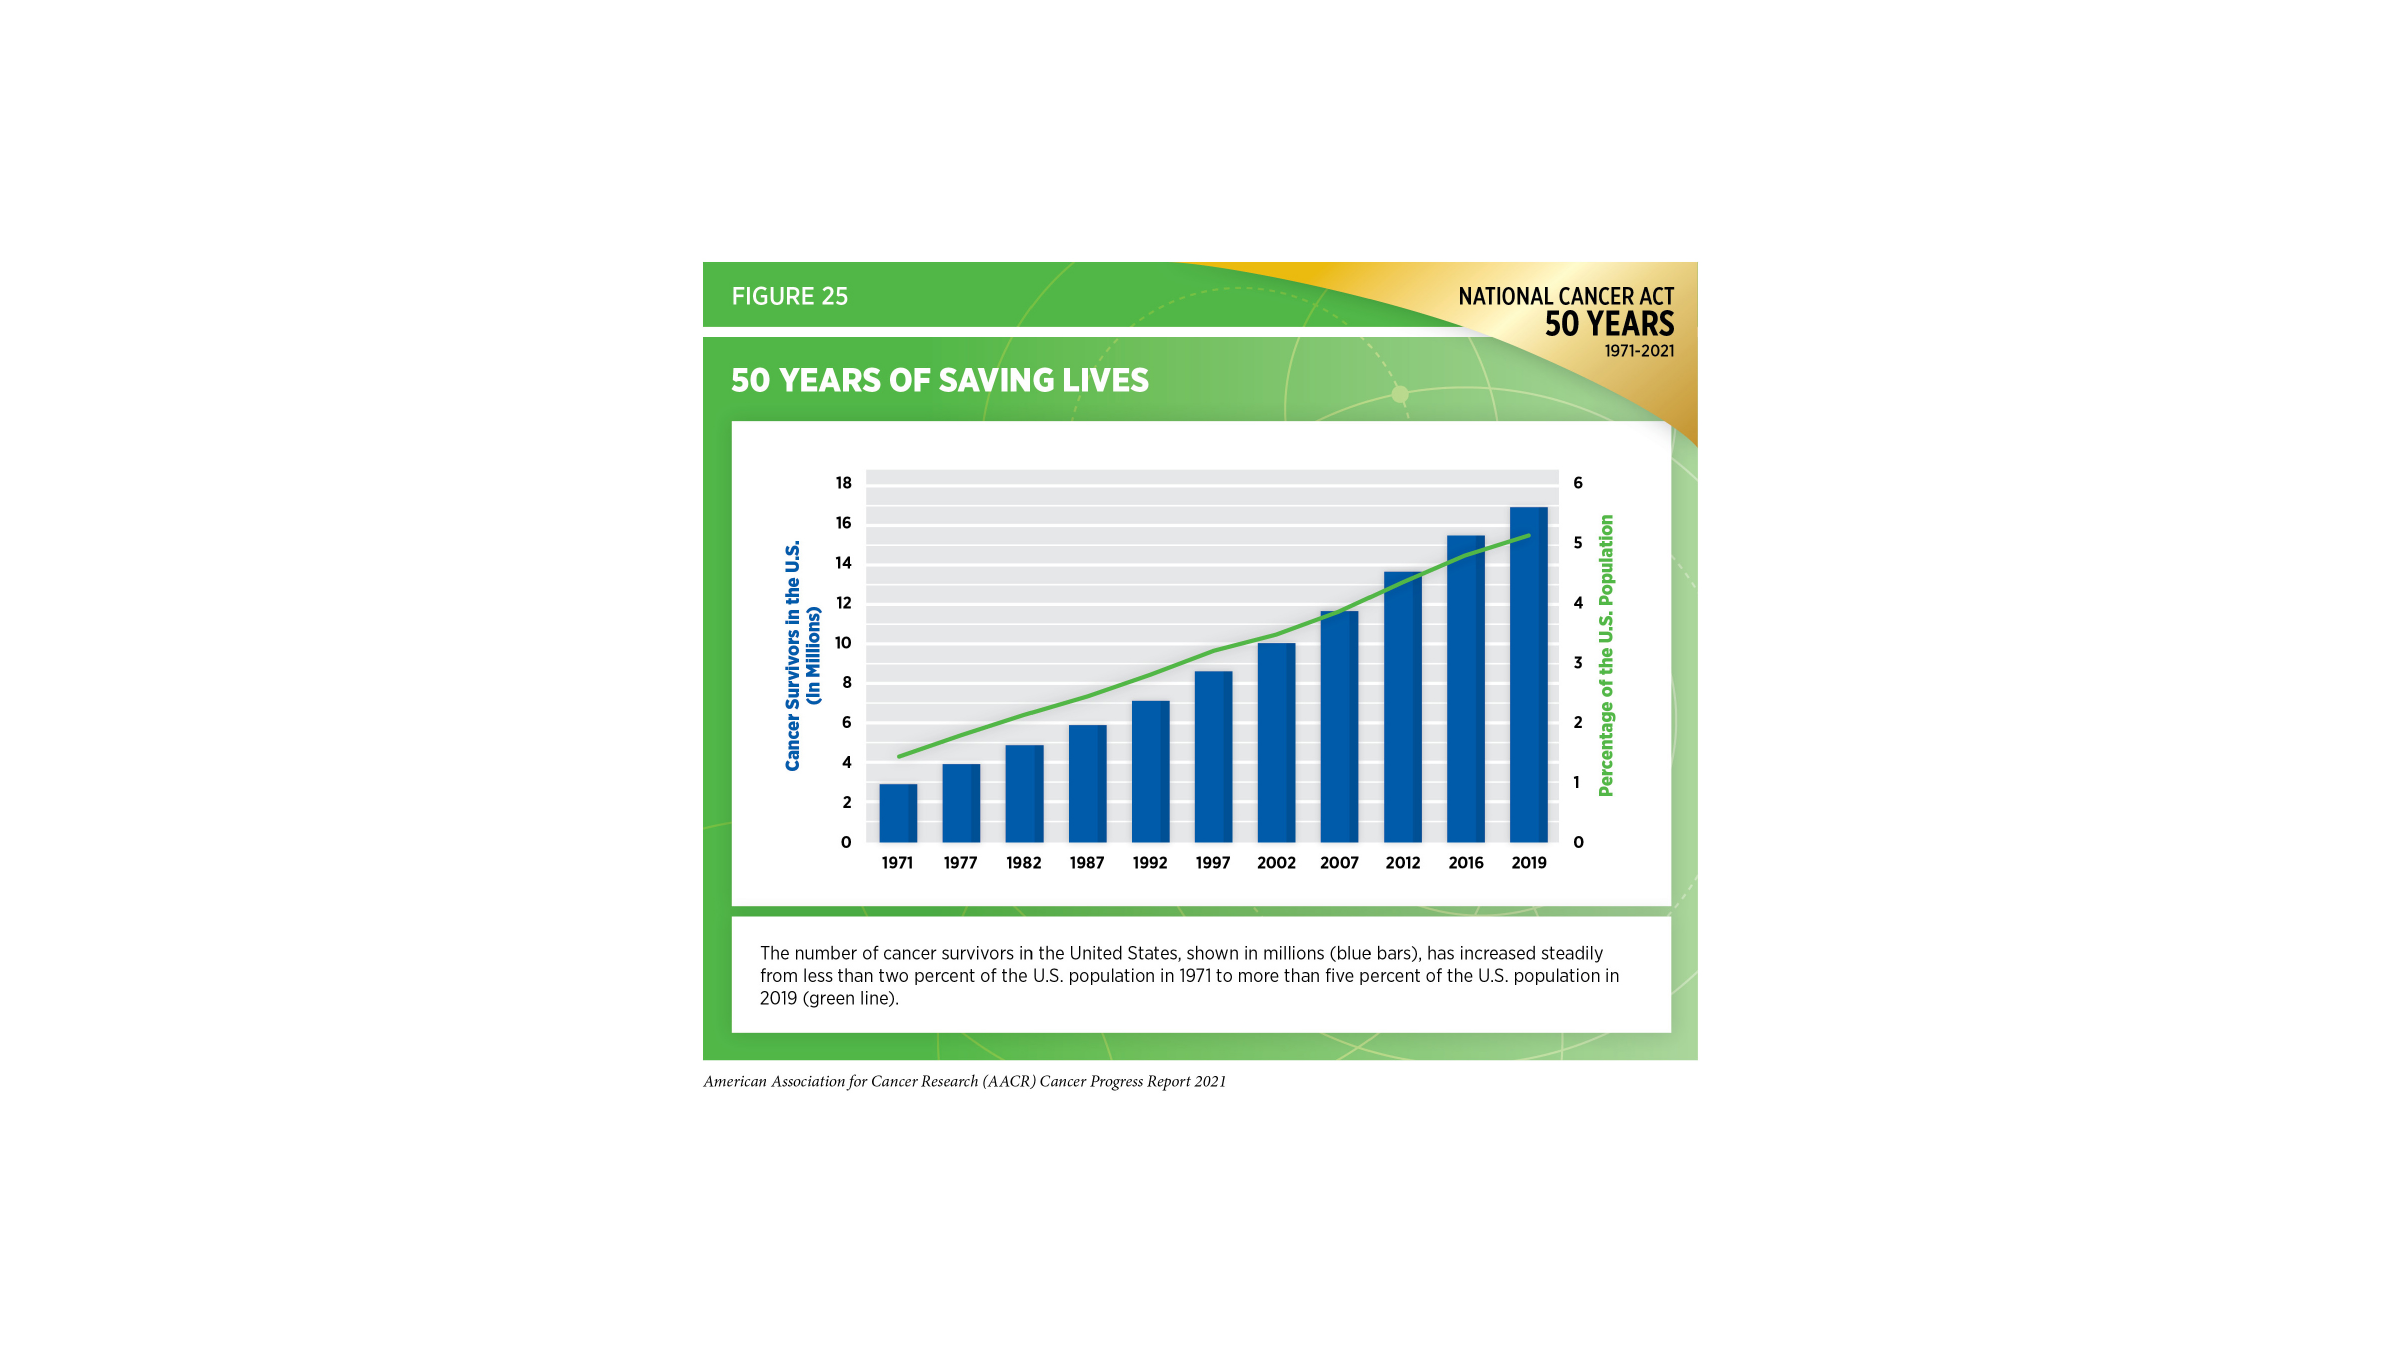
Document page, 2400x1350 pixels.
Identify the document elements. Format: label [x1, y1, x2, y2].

picture [693, 250, 1707, 1099]
